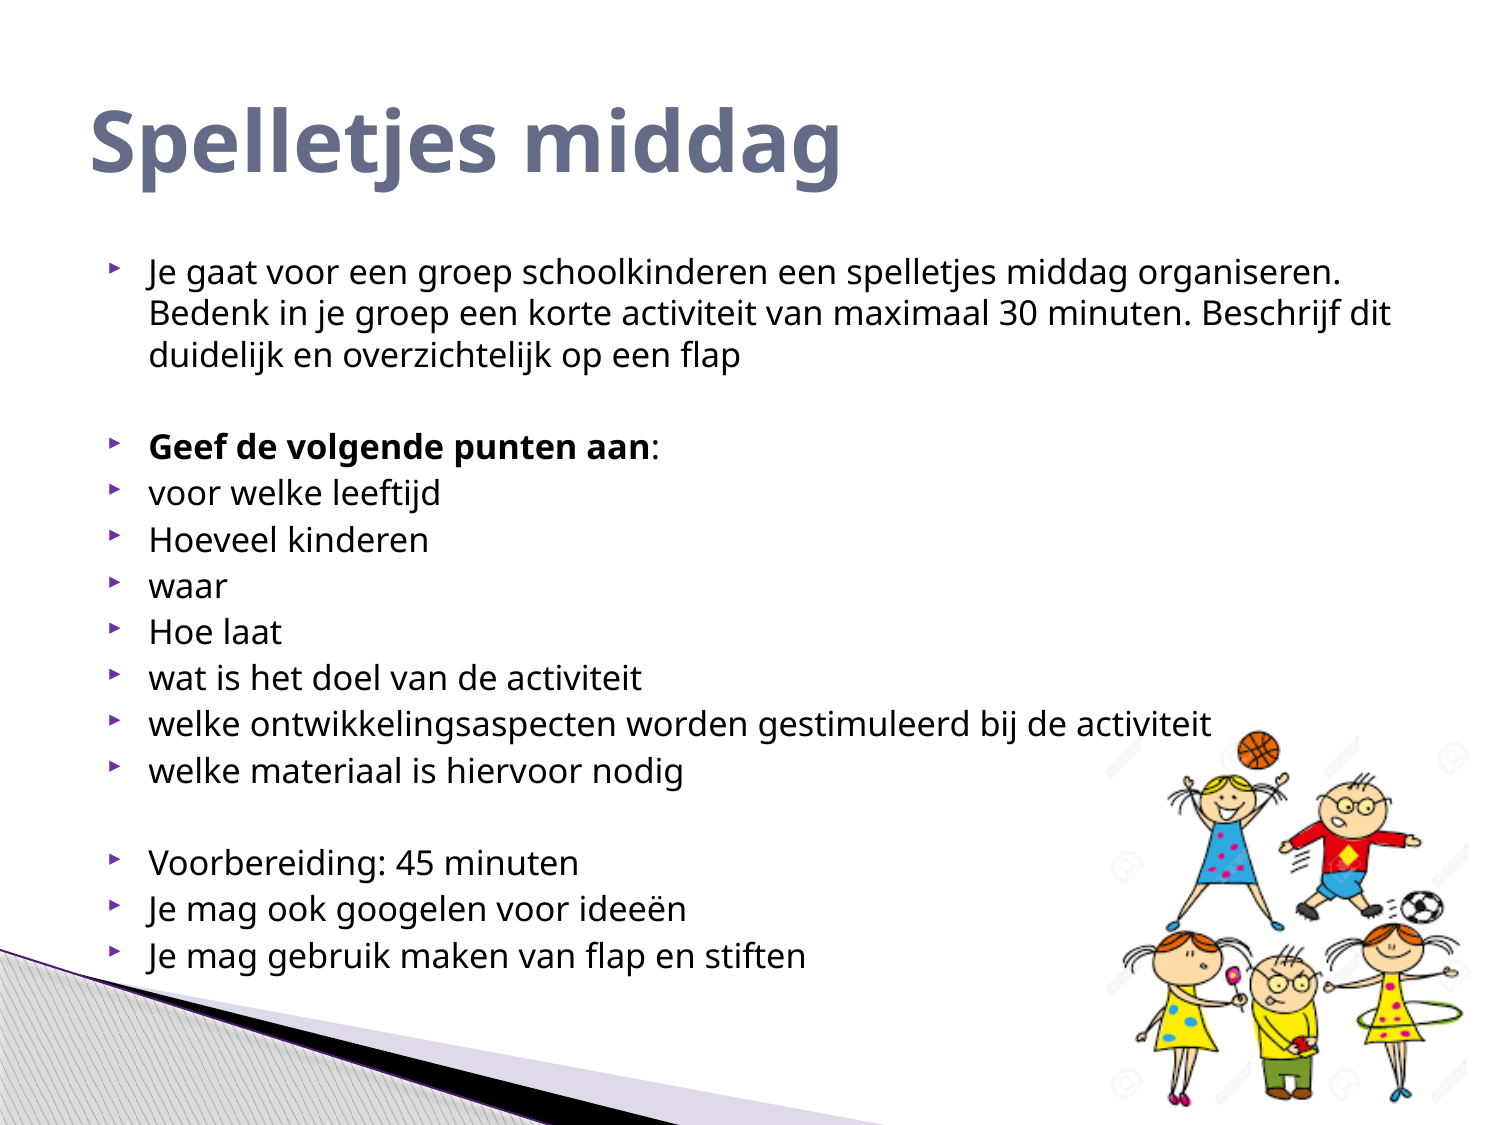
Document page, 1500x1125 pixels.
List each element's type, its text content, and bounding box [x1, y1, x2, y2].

list Je gaat voor een groep schoolkinderen een spelletjes middag organiseren. Bedenk in je groep een korte activiteit van maximaal 30 minuten. Beschrijf dit duidelijk en overzichtelijk op een flap Geef de volgende punten aan: voor welke leeftijd Hoeveel kinderen waar Hoe laat wat is het doel van de activiteit welke ontwikkelingsaspecten worden gestimuleerd bij de activiteit welke materiaal is hiervoor nodig Voorbereiding: 45 minuten Je mag ook googelen voor ideeën Je mag gebruik maken van flap en stiften [75, 243, 1425, 986]
picture [1096, 727, 1481, 1112]
title Spelletjes middag [75, 45, 1425, 233]
